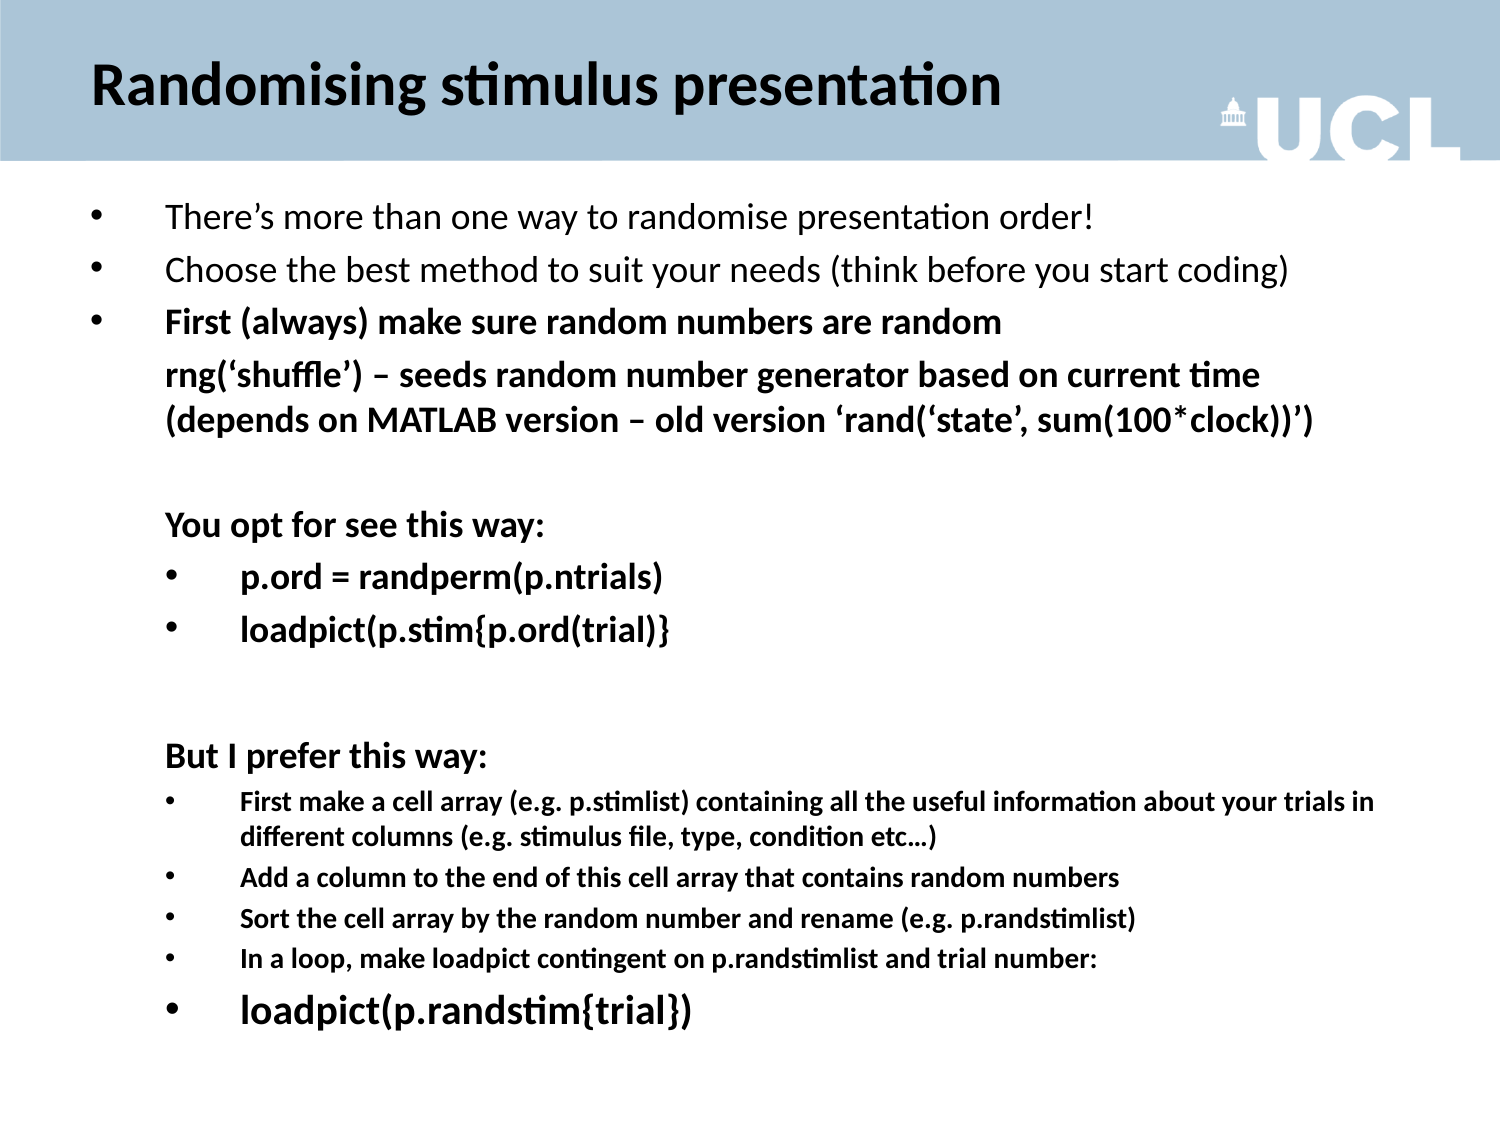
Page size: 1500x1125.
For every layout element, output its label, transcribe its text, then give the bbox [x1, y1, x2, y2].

picture [0, 0, 1500, 161]
title Randomising stimulus presentation [76, 9, 1189, 152]
list There’s more than one way to randomise presentation order! Choose the best method to suit your needs (think before you start coding) First (always) make sure random numbers are random rng(‘shuffle’) – seeds random number generator based on current time (depends on MATLAB version – old version ‘rand(‘state’, sum(100*clock))’) You opt for see this way: p.ord = randperm(p.ntrials) loadpict(p.stim{p.ord(trial)} But I prefer this way: First make a cell array (e.g. p.stimlist) containing all the useful information about your trials in different columns (e.g. stimulus file, type, condition etc…) Add a column to the end of this cell array that contains random numbers Sort the cell array by the random number and rename (e.g. p.randstimlist) In a loop, make loadpict contingent on p.randstimlist and trial number: loadpict(p.randstim{trial}) [75, 184, 1425, 1083]
